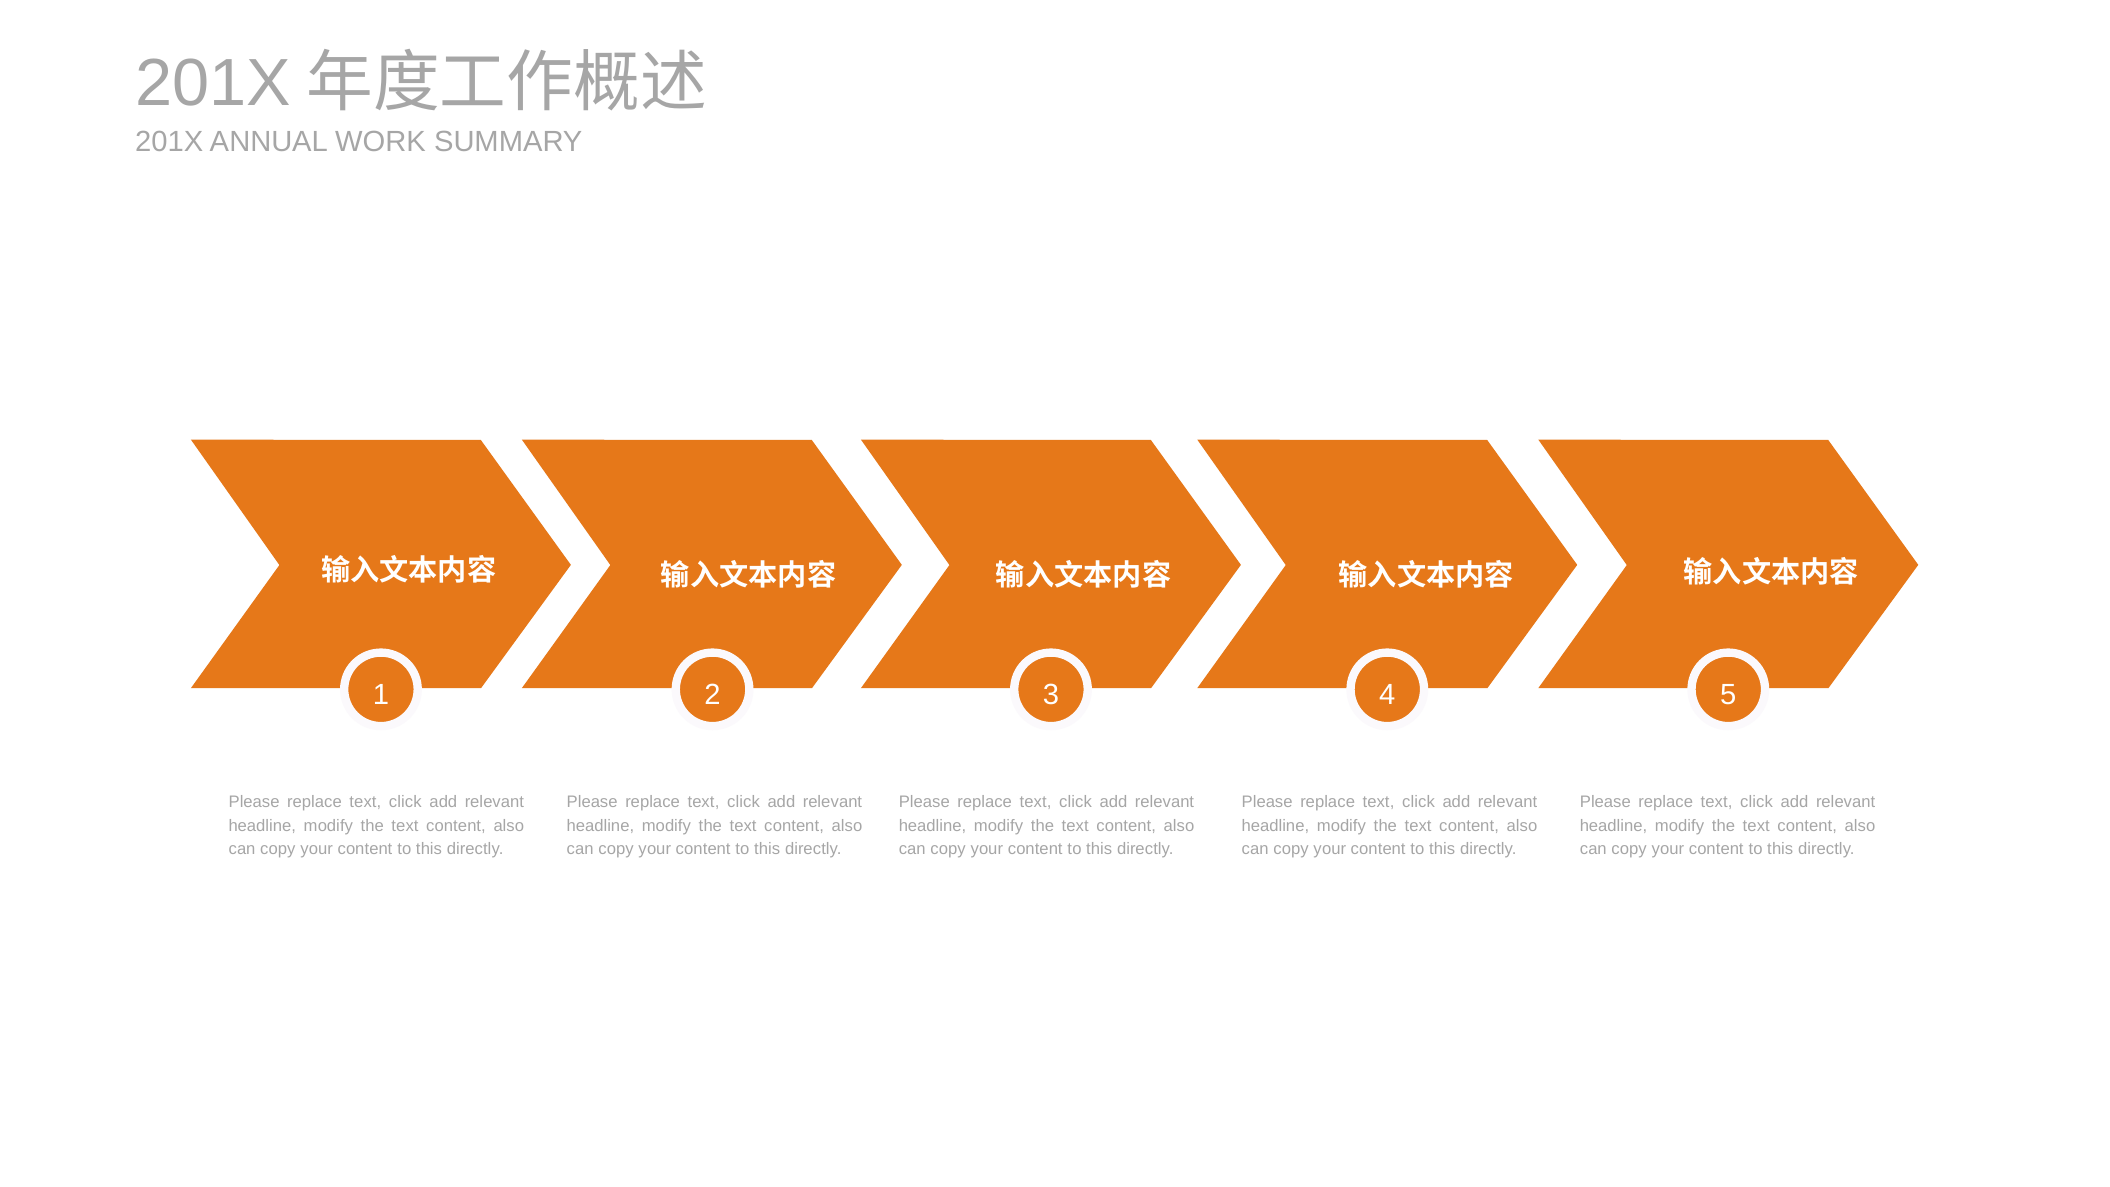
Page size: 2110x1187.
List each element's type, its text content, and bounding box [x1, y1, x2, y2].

text_box Please replace text, click add relevant headline, modify the text content, also can copy your content to this directly. [1579, 786, 1876, 859]
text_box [521, 439, 860, 689]
text_box 201X ANNUAL WORK SUMMARY [135, 122, 596, 158]
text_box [1538, 439, 1919, 689]
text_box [675, 652, 750, 727]
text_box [1691, 652, 1766, 727]
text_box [1197, 439, 1538, 689]
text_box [190, 439, 521, 689]
text_box Please replace text, click add relevant headline, modify the text content, also can copy your content to this directly. [898, 786, 1195, 859]
text_box 201X年度工作概述 [135, 38, 783, 119]
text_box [344, 652, 418, 727]
text_box Please replace text, click add relevant headline, modify the text content, also can copy your content to this directly. [1241, 786, 1538, 859]
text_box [1014, 652, 1088, 727]
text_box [1350, 652, 1425, 727]
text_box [860, 439, 1197, 689]
text_box Please replace text, click add relevant headline, modify the text content, also can copy your content to this directly. [566, 786, 863, 859]
text_box Please replace text, click add relevant headline, modify the text content, also can copy your content to this directly. [228, 786, 525, 859]
